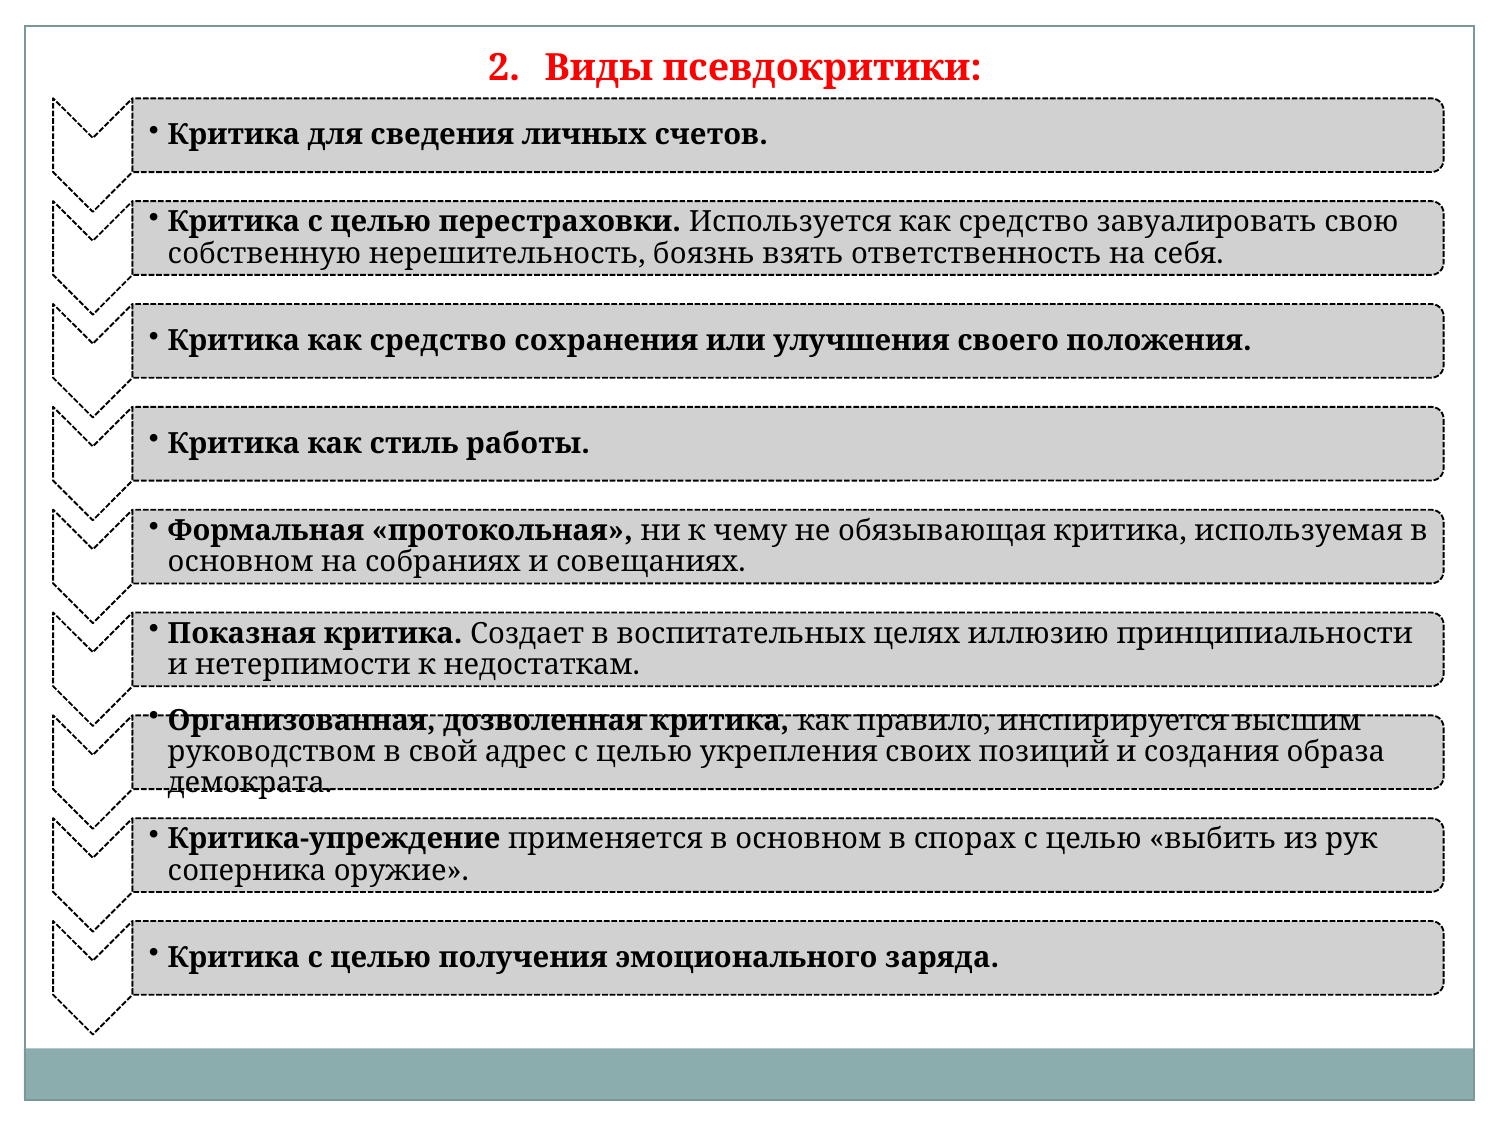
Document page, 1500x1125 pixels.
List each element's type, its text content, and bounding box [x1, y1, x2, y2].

text_box Виды псевдокритики: [26, 35, 1445, 96]
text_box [52, 97, 1444, 1036]
